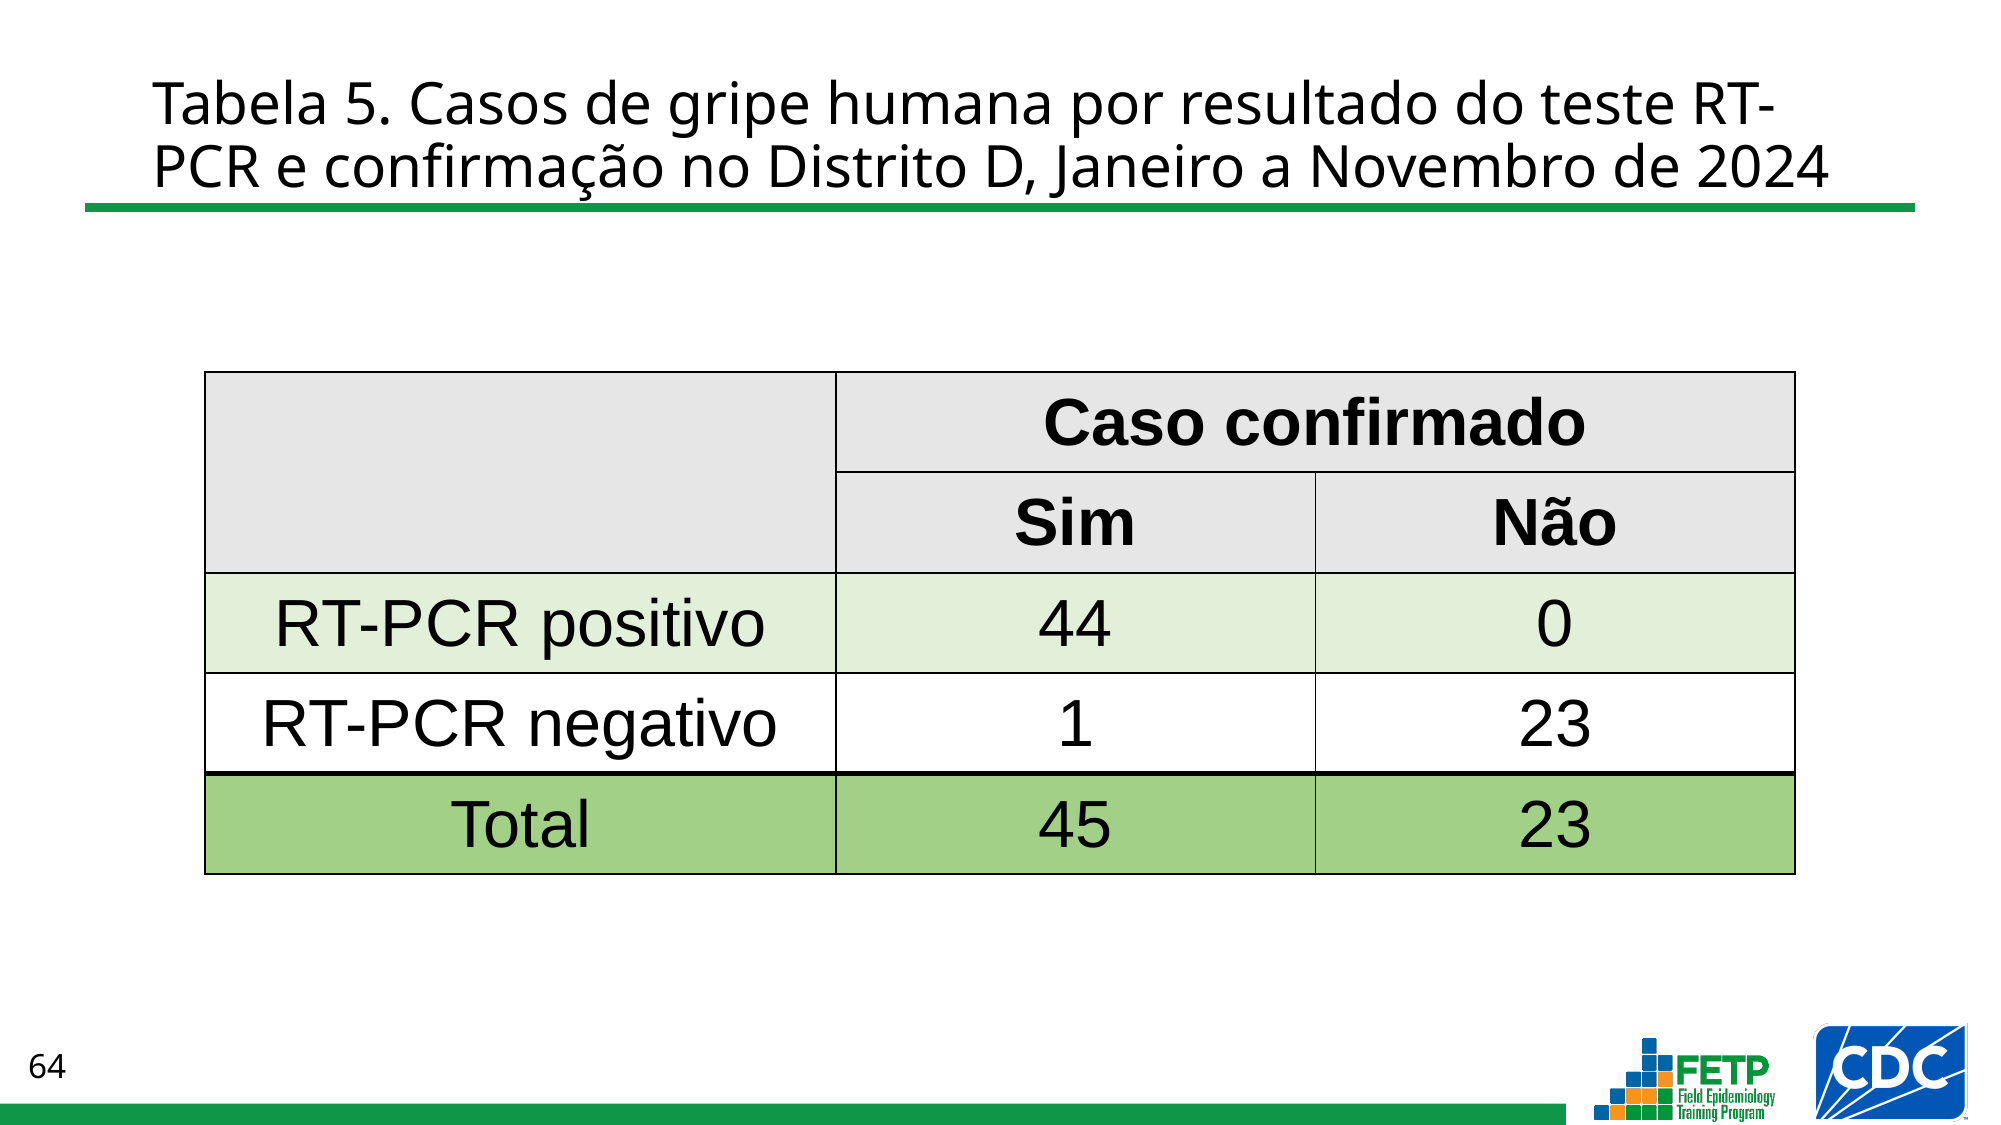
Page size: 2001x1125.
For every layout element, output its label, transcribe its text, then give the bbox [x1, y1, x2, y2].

table_cell 23 [1316, 674, 1794, 771]
table_cell Não [1316, 473, 1794, 572]
picture [1594, 1038, 1775, 1122]
table_cell 44 [837, 574, 1315, 672]
picture [1813, 1023, 1968, 1122]
table_cell 0 [1316, 574, 1794, 672]
table_header Caso confirmado [837, 373, 1794, 471]
table_cell 1 [837, 674, 1315, 771]
table_cell 45 [837, 776, 1315, 873]
table_cell 23 [1316, 776, 1794, 873]
title Tabela 5. Casos de gripe humana por resultado do teste RT-PCR e confirmação no Distrito D, Janeiro a Novembro de 2024 [137, 67, 1863, 207]
table_cell Sim [837, 473, 1315, 572]
table_cell RT-PCR negativo [206, 674, 835, 771]
table_cell Total [206, 776, 835, 873]
table_cell RT-PCR positivo [206, 574, 835, 672]
table_header [206, 373, 835, 572]
